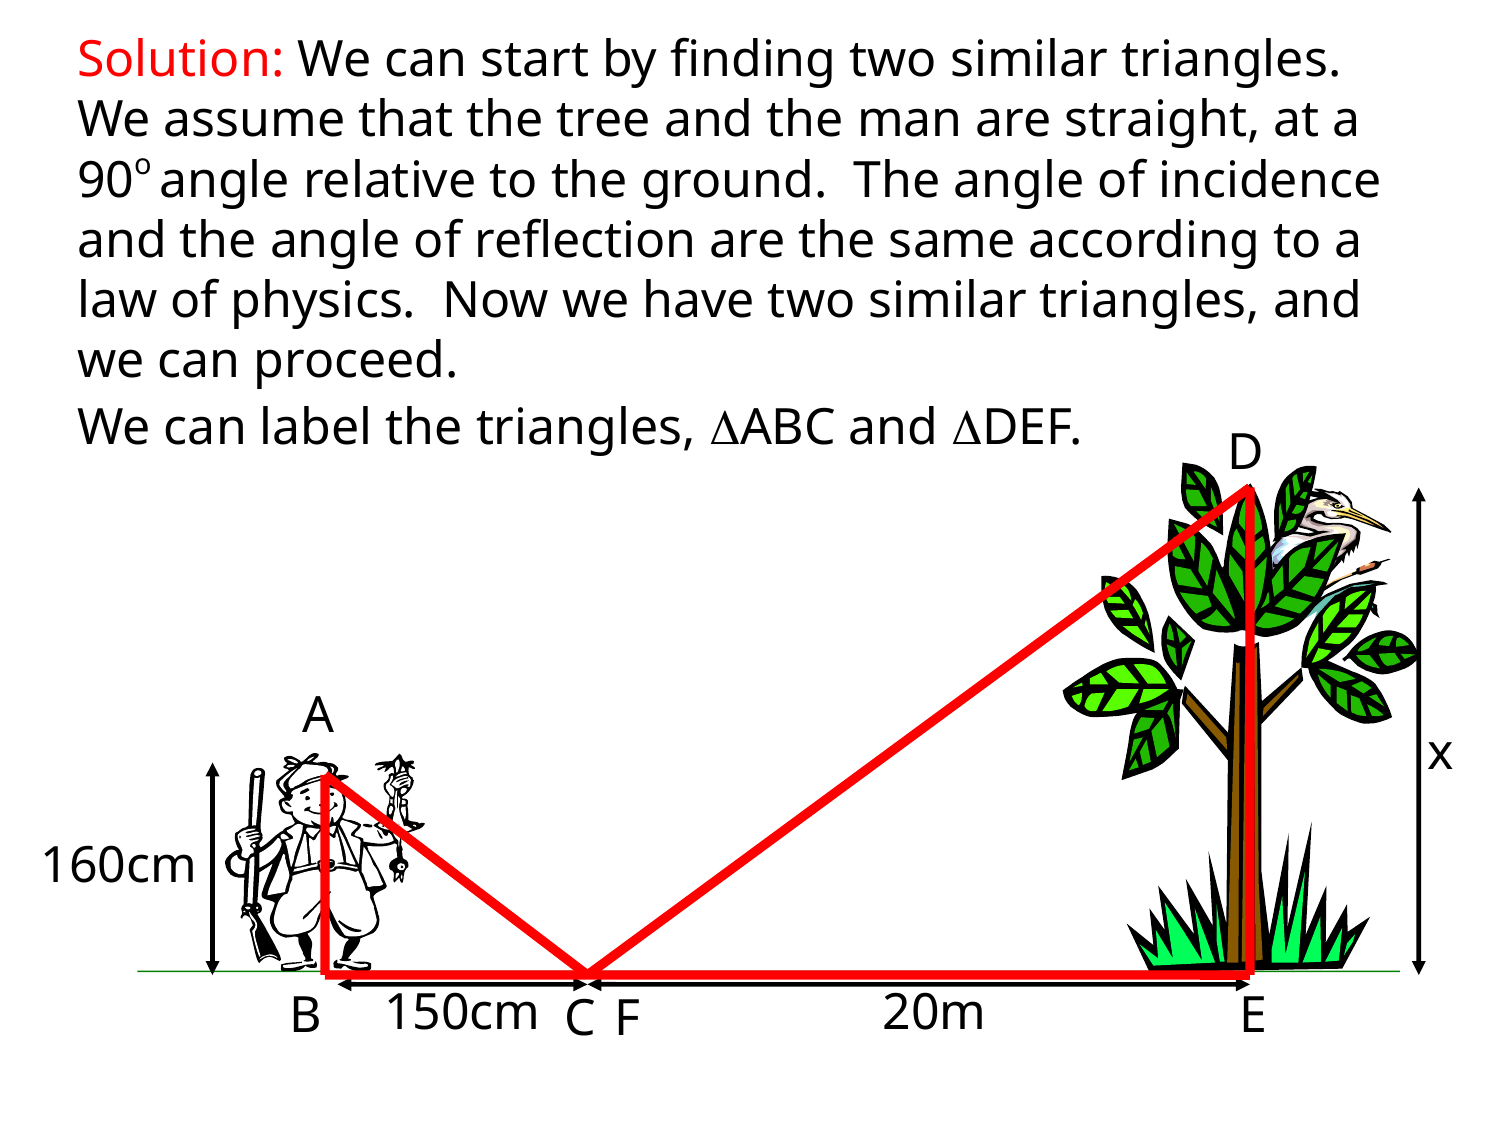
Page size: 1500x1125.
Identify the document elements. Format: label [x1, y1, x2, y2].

text_box [0, 18, 1451, 1048]
text_box [274, 412, 1288, 1054]
